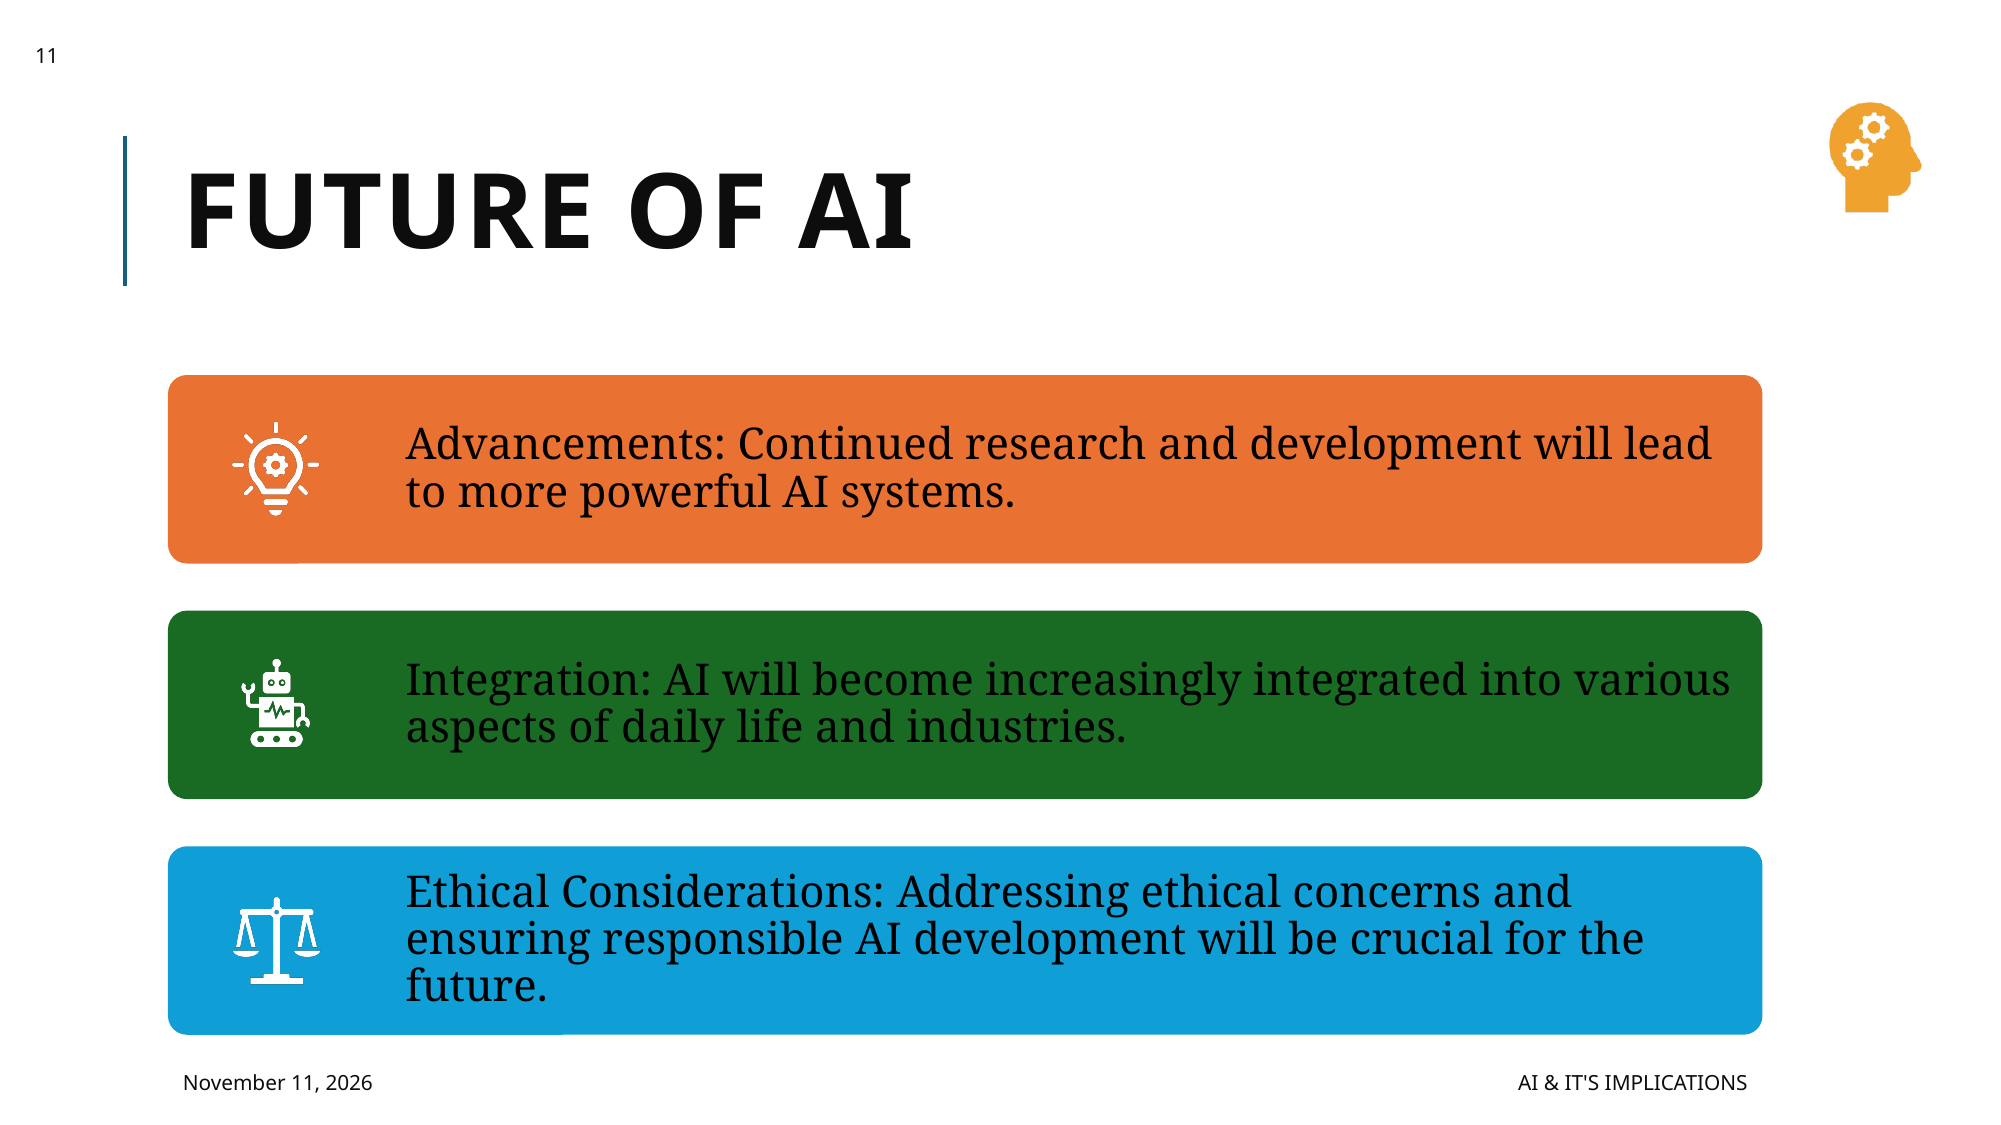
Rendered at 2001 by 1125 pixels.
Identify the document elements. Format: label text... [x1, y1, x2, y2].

title Future of AI [168, 96, 1763, 342]
picture [1811, 95, 1939, 224]
footer AI & It's Implications [794, 1061, 1763, 1107]
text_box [167, 374, 1763, 1036]
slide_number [168, 1061, 522, 1107]
slide_number 11 [20, 34, 180, 80]
